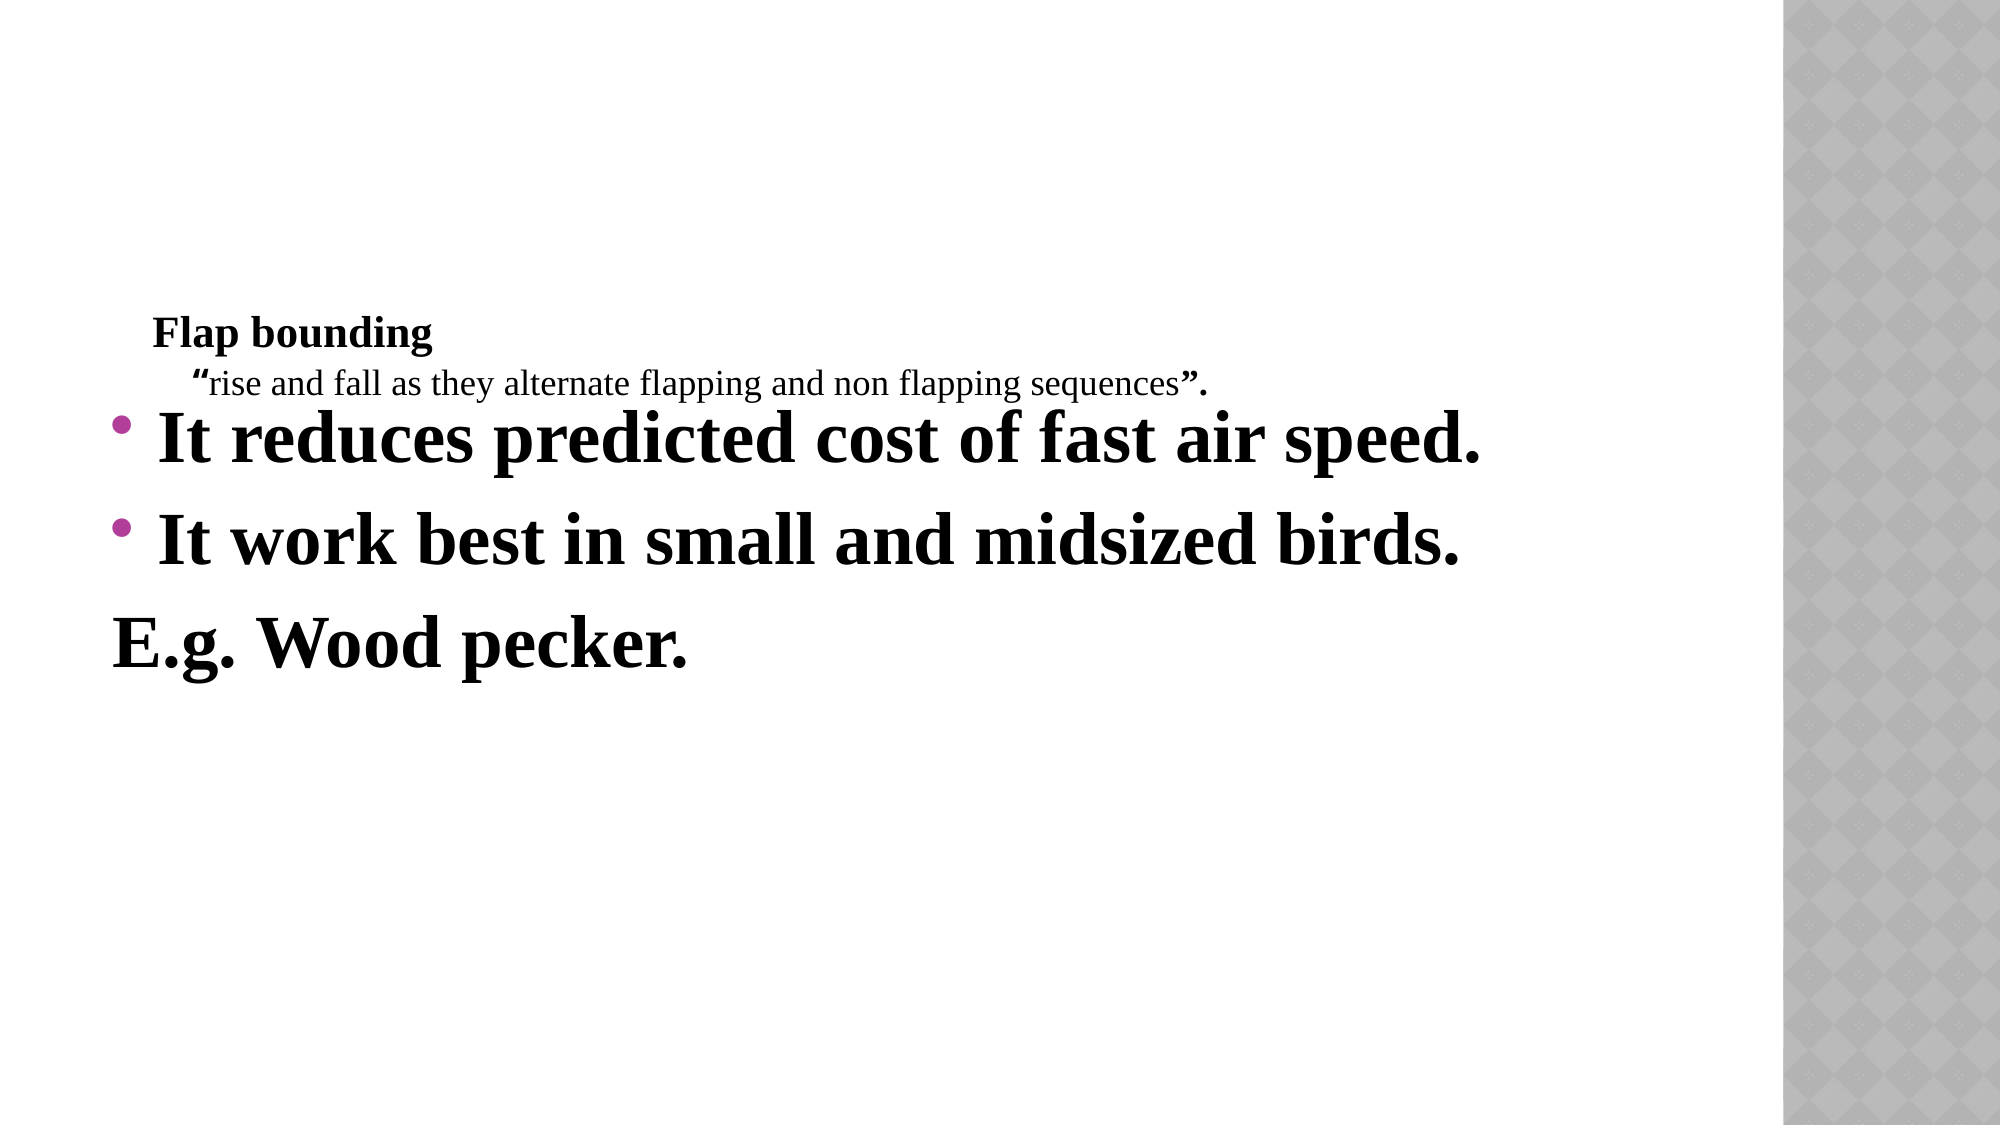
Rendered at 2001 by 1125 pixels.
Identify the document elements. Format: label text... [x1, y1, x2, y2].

list It reduces predicted cost of fast air speed. It work best in small and midsized birds. E.g. Wood pecker. [97, 379, 1682, 1125]
title Flap bounding “rise and fall as they alternate flapping and non flapping sequences”. [144, 253, 1729, 442]
